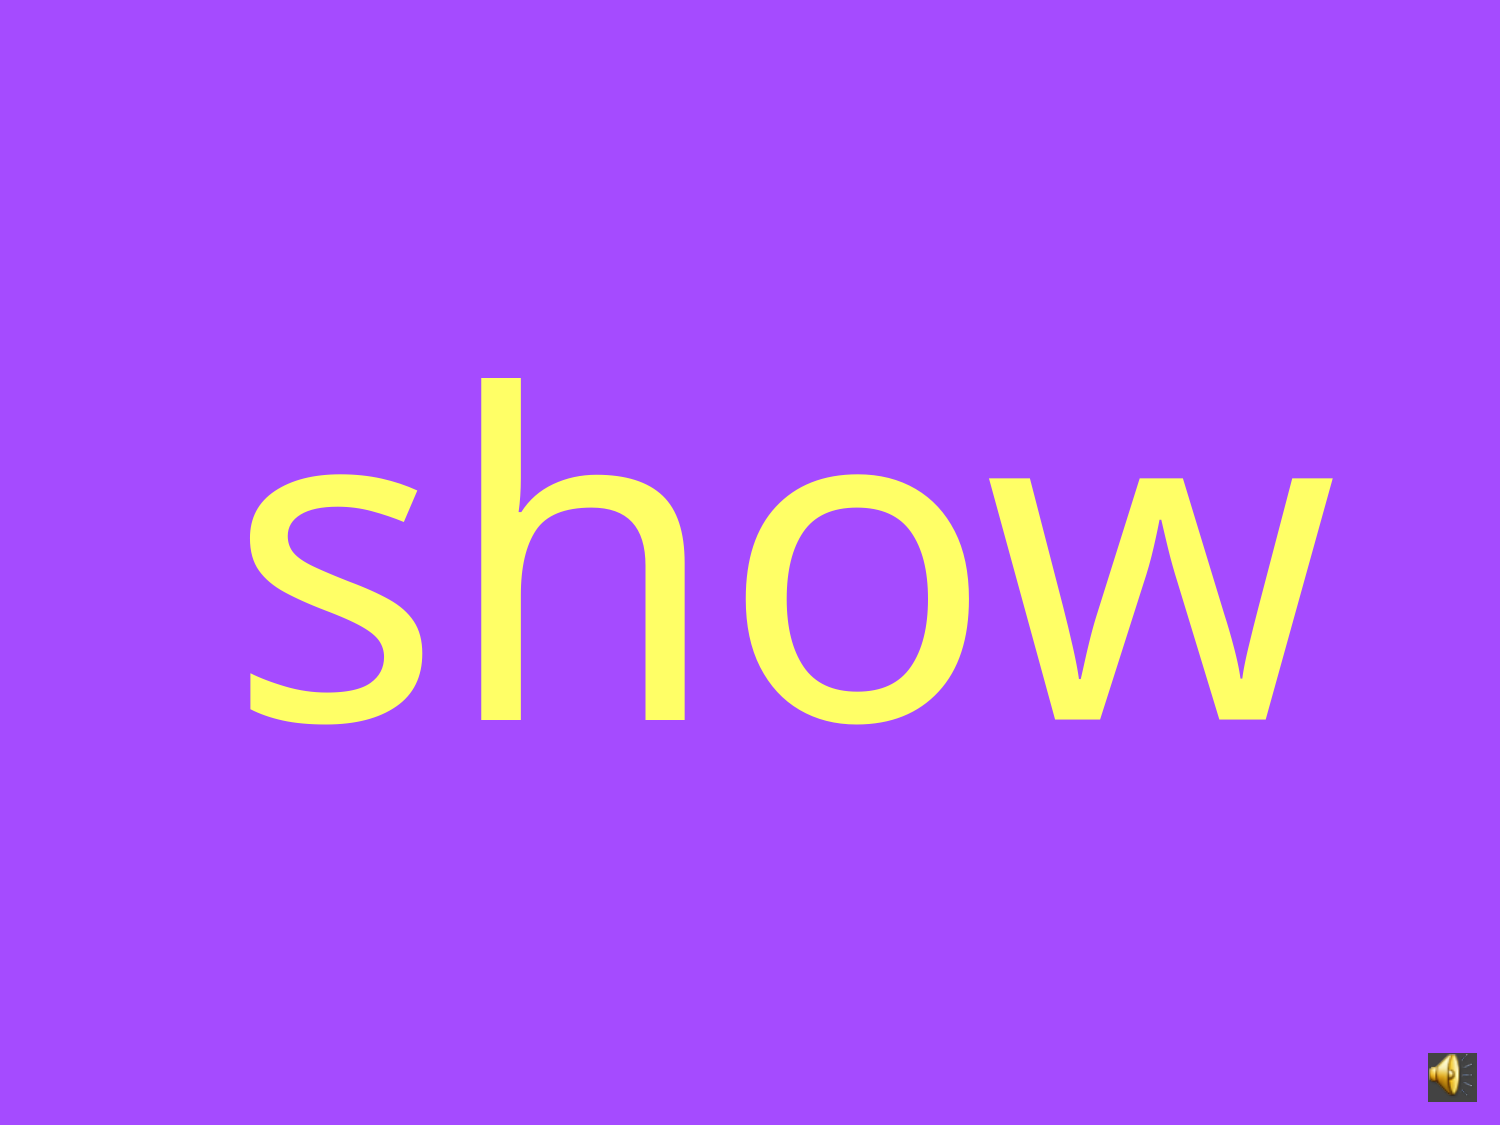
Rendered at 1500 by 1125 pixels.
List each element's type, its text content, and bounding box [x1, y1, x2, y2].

picture [1427, 1052, 1478, 1103]
subtitle show [212, 262, 1450, 763]
